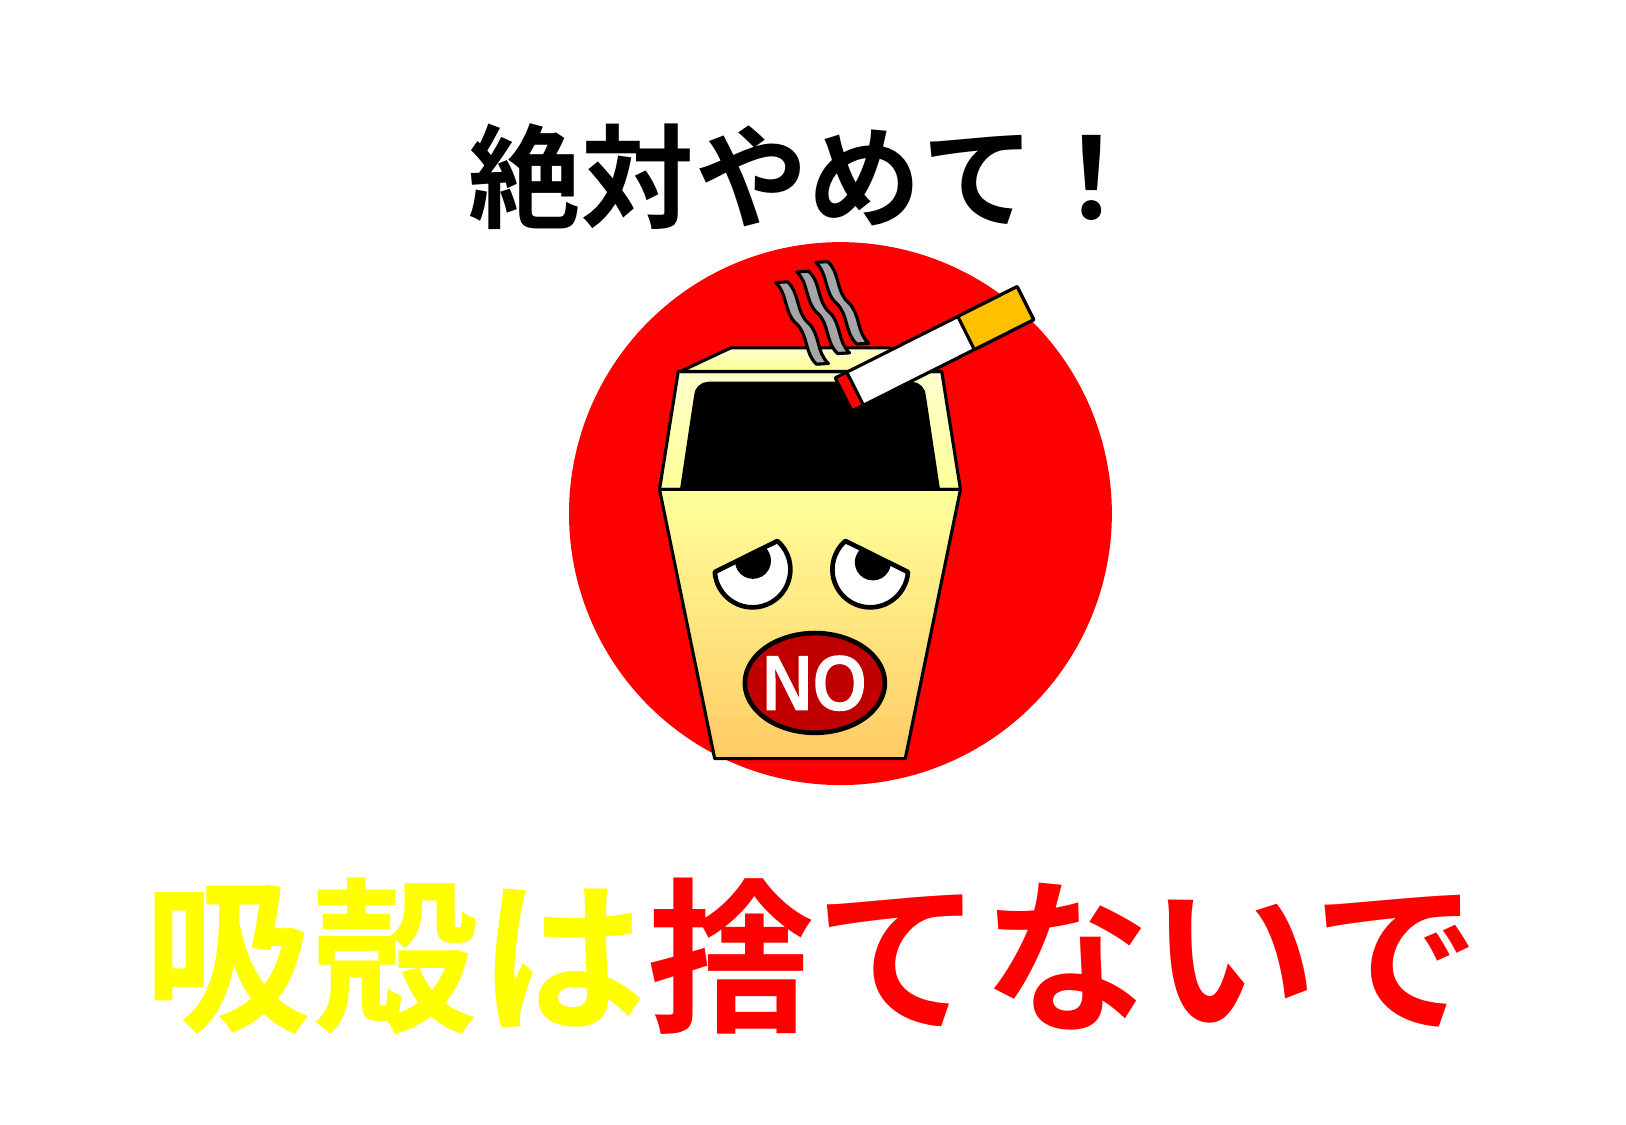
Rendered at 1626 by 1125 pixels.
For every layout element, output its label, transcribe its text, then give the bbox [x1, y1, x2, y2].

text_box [568, 226, 1113, 786]
text_box 吸殻は捨てないで [0, 845, 1625, 1061]
text_box 絶対やめて！ [0, 100, 1625, 250]
